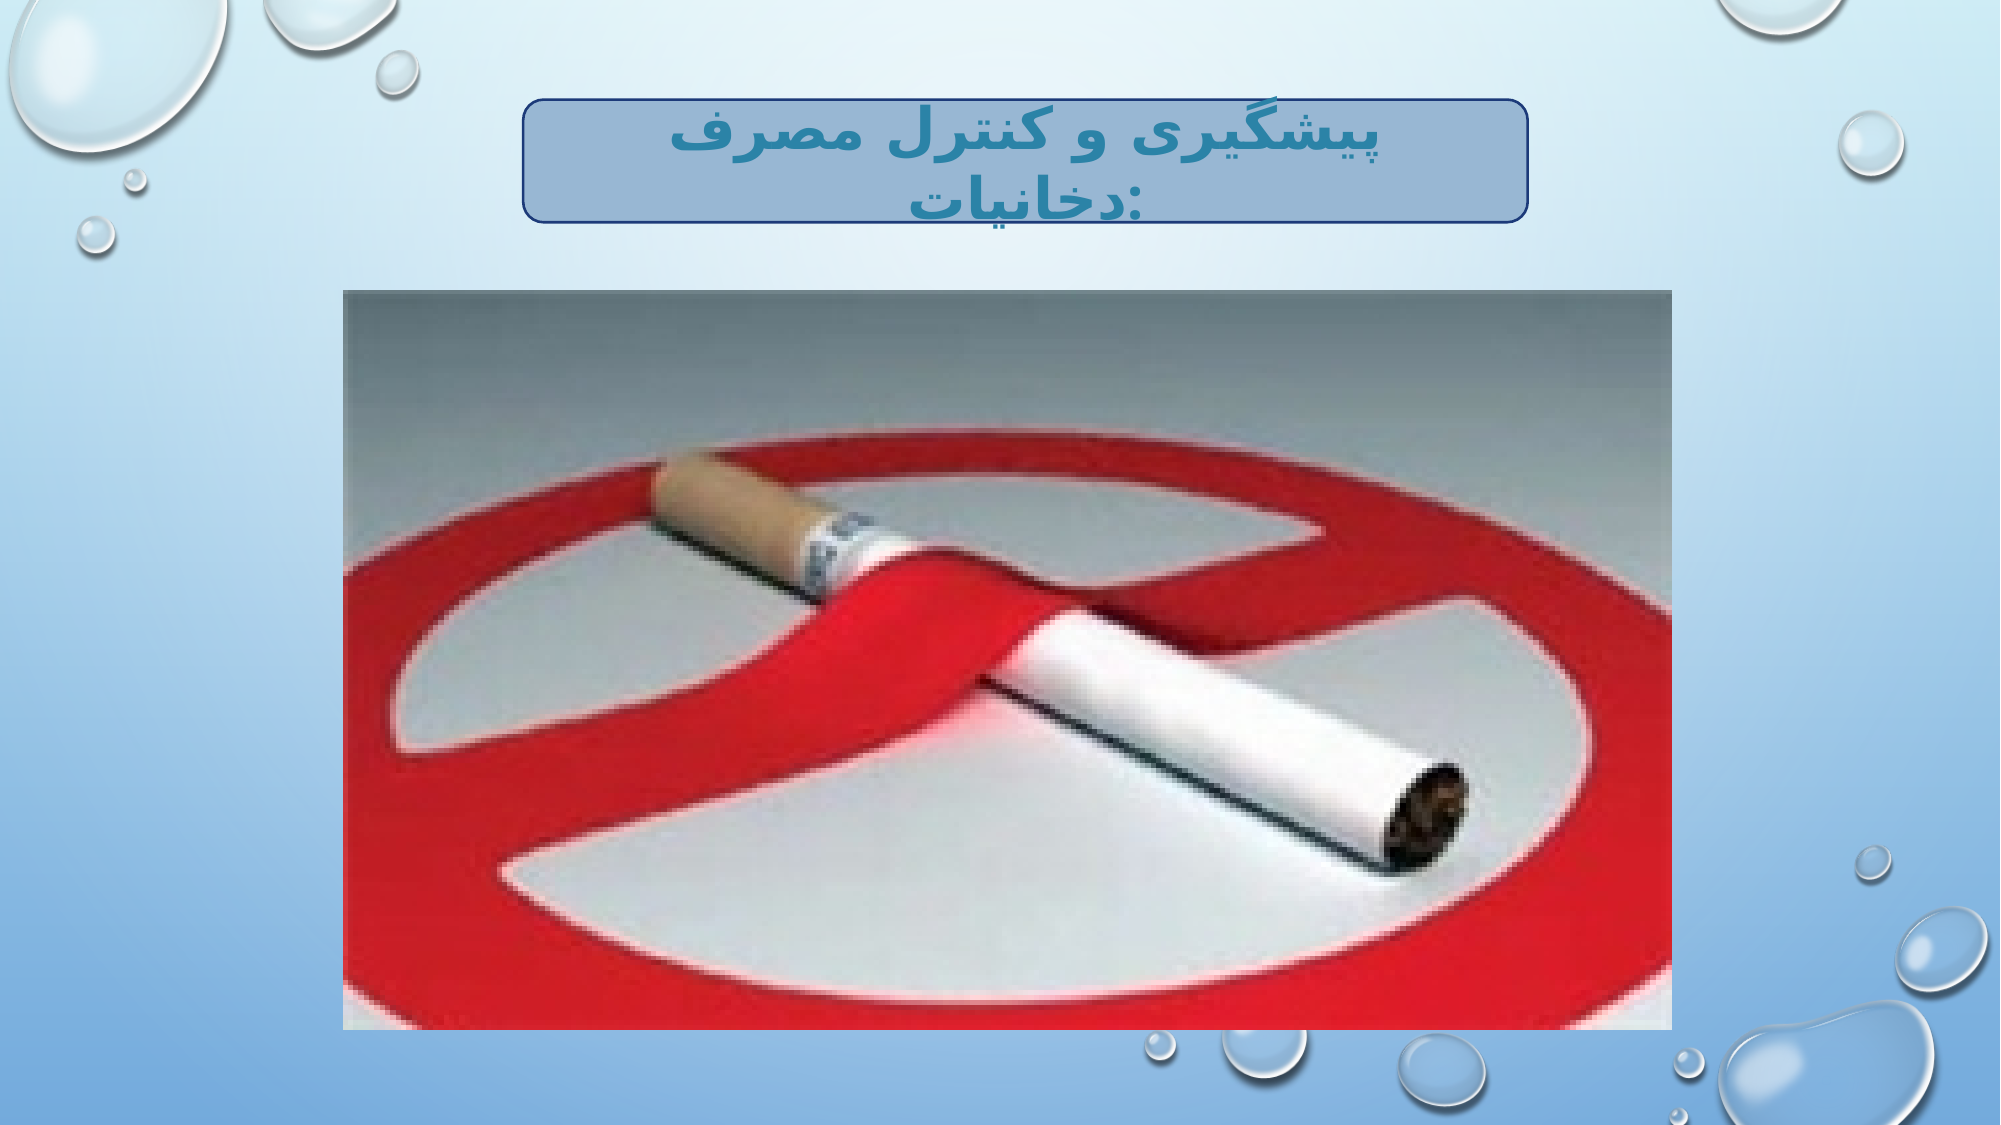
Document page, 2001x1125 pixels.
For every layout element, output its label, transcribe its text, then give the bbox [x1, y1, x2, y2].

text_box پیشگیری و کنترل مصرف دخانیات: [521, 98, 1529, 224]
picture [0, 0, 2000, 1125]
